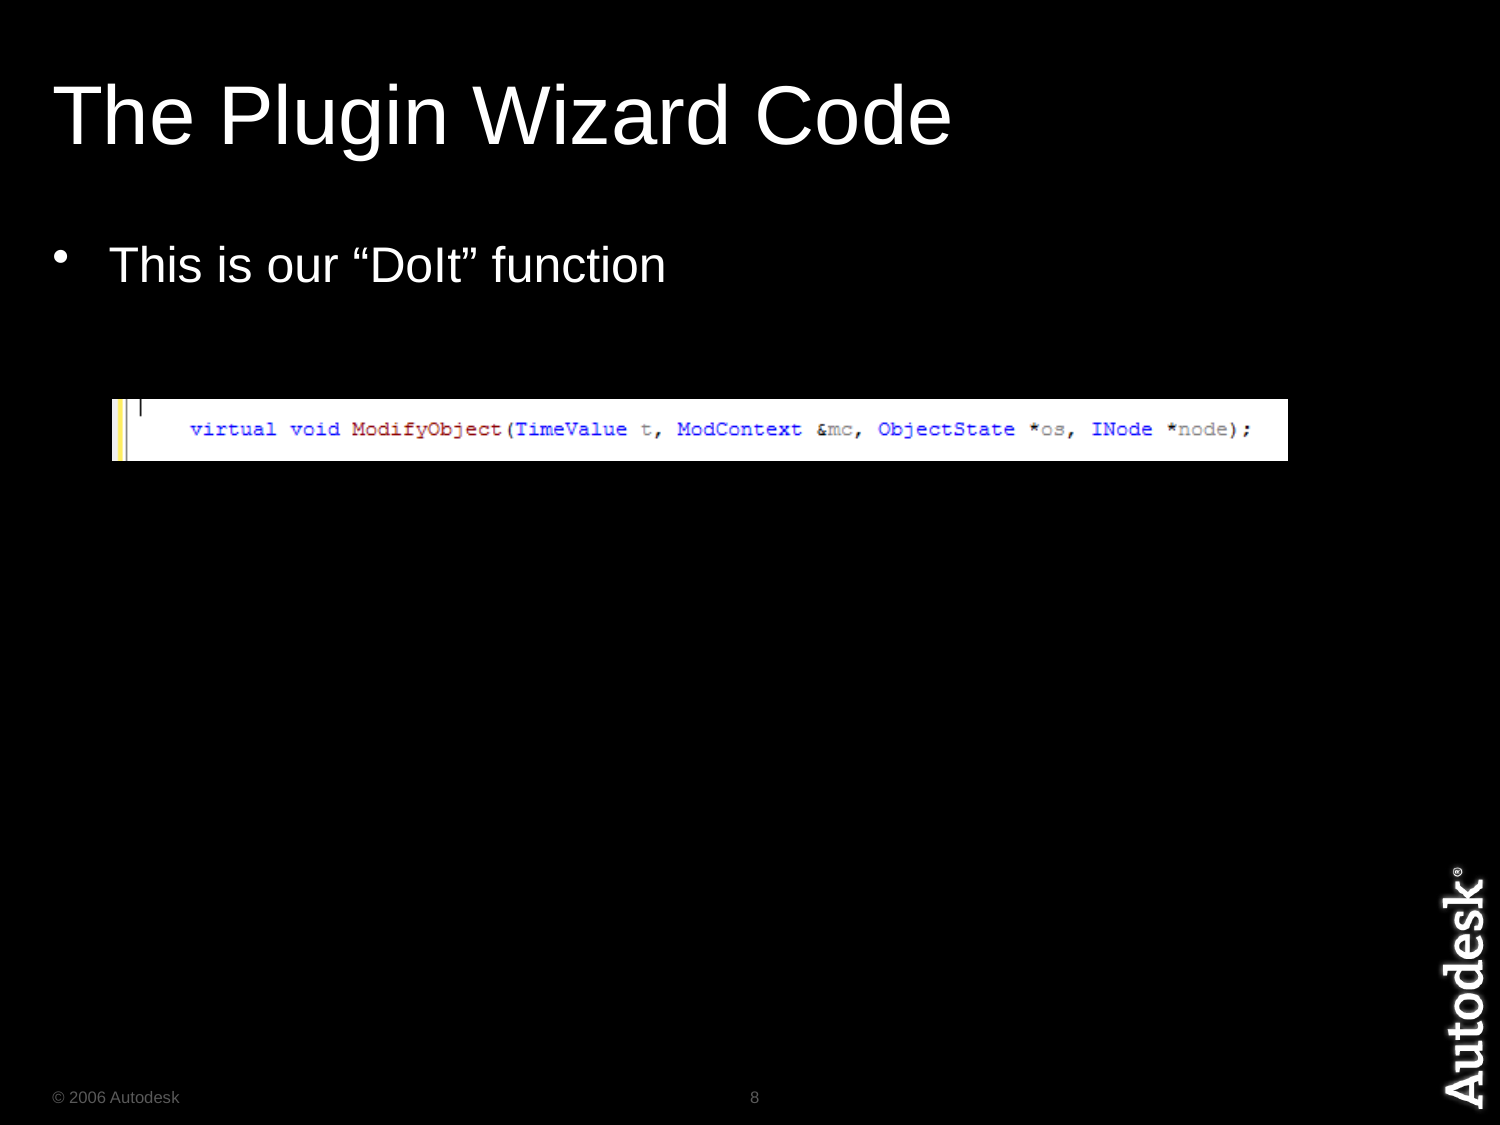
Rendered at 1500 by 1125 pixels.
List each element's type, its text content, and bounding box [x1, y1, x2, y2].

picture [1402, 0, 1500, 1125]
picture [112, 399, 1288, 462]
title The Plugin Wizard Code [52, 22, 1401, 211]
list This is our “DoIt” function [52, 231, 1401, 1073]
